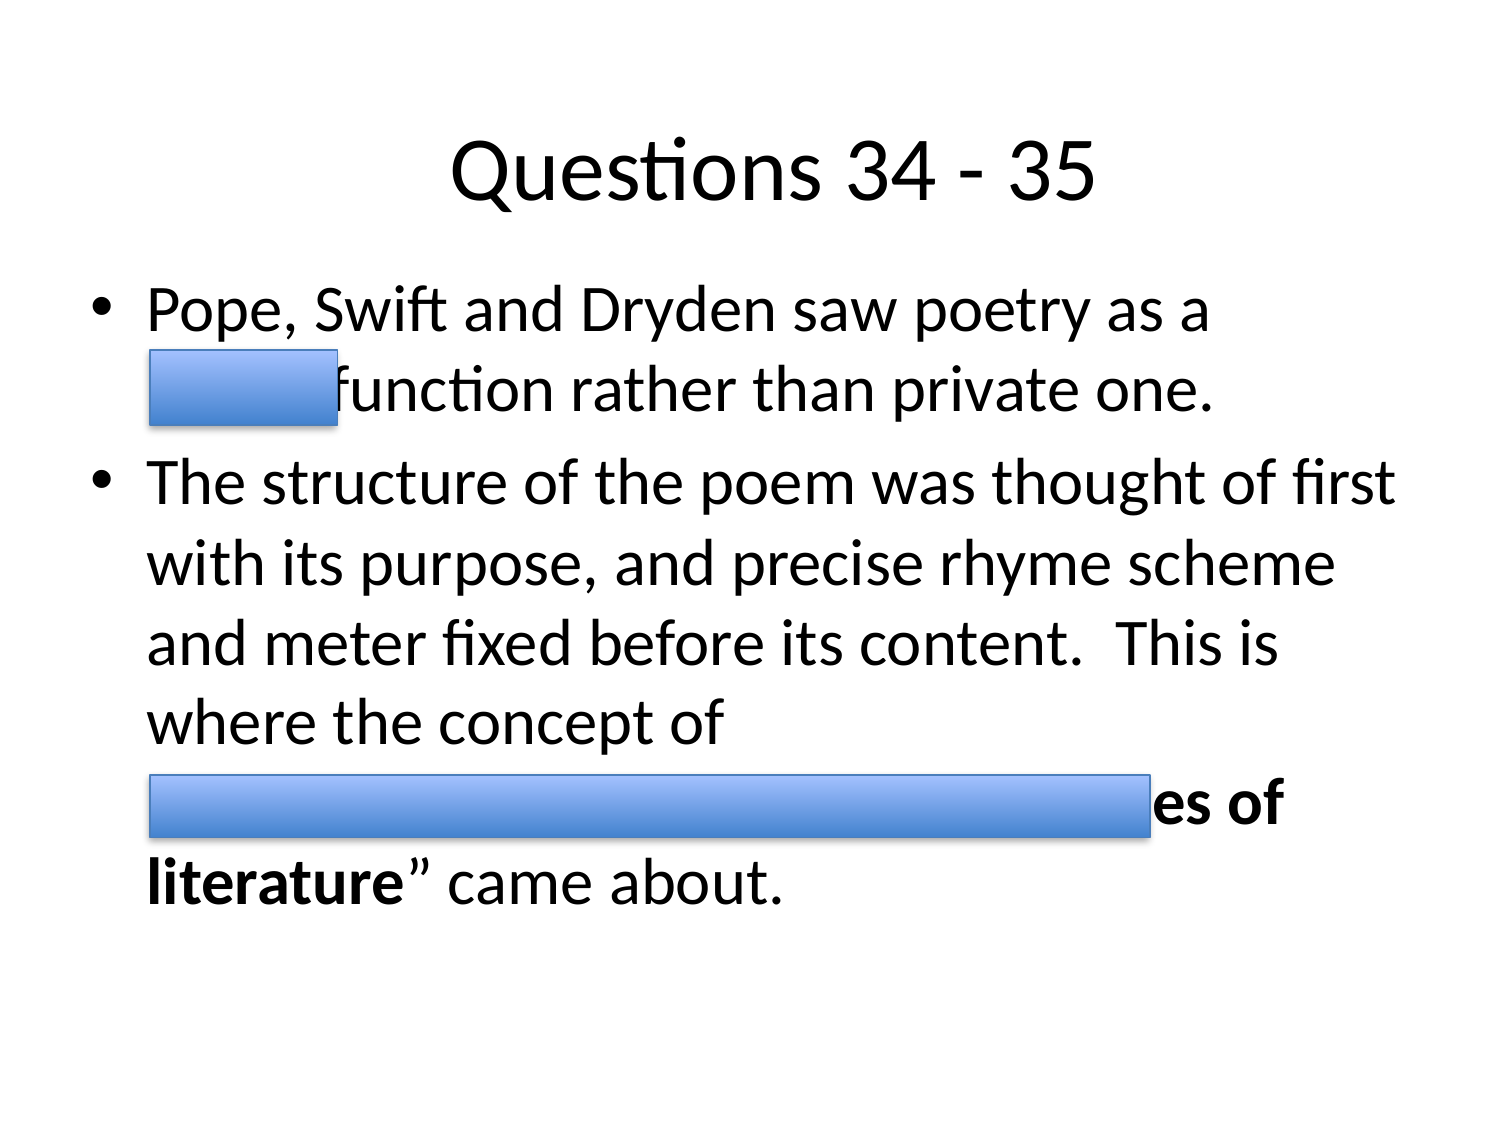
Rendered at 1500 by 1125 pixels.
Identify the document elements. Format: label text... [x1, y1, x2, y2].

text_box [149, 349, 338, 426]
text_box [149, 774, 1151, 838]
title [75, 45, 1425, 233]
list Pope, Swift and Dryden saw poetry as a public function rather than private one. The structure of the poem was thought of first with its purpose, and precise rhyme scheme and meter fixed before its content. This is where the concept of genre – “distinct types of literature” came about. [75, 257, 1425, 1000]
text_box Questions 34 - 35 [99, 70, 1450, 258]
